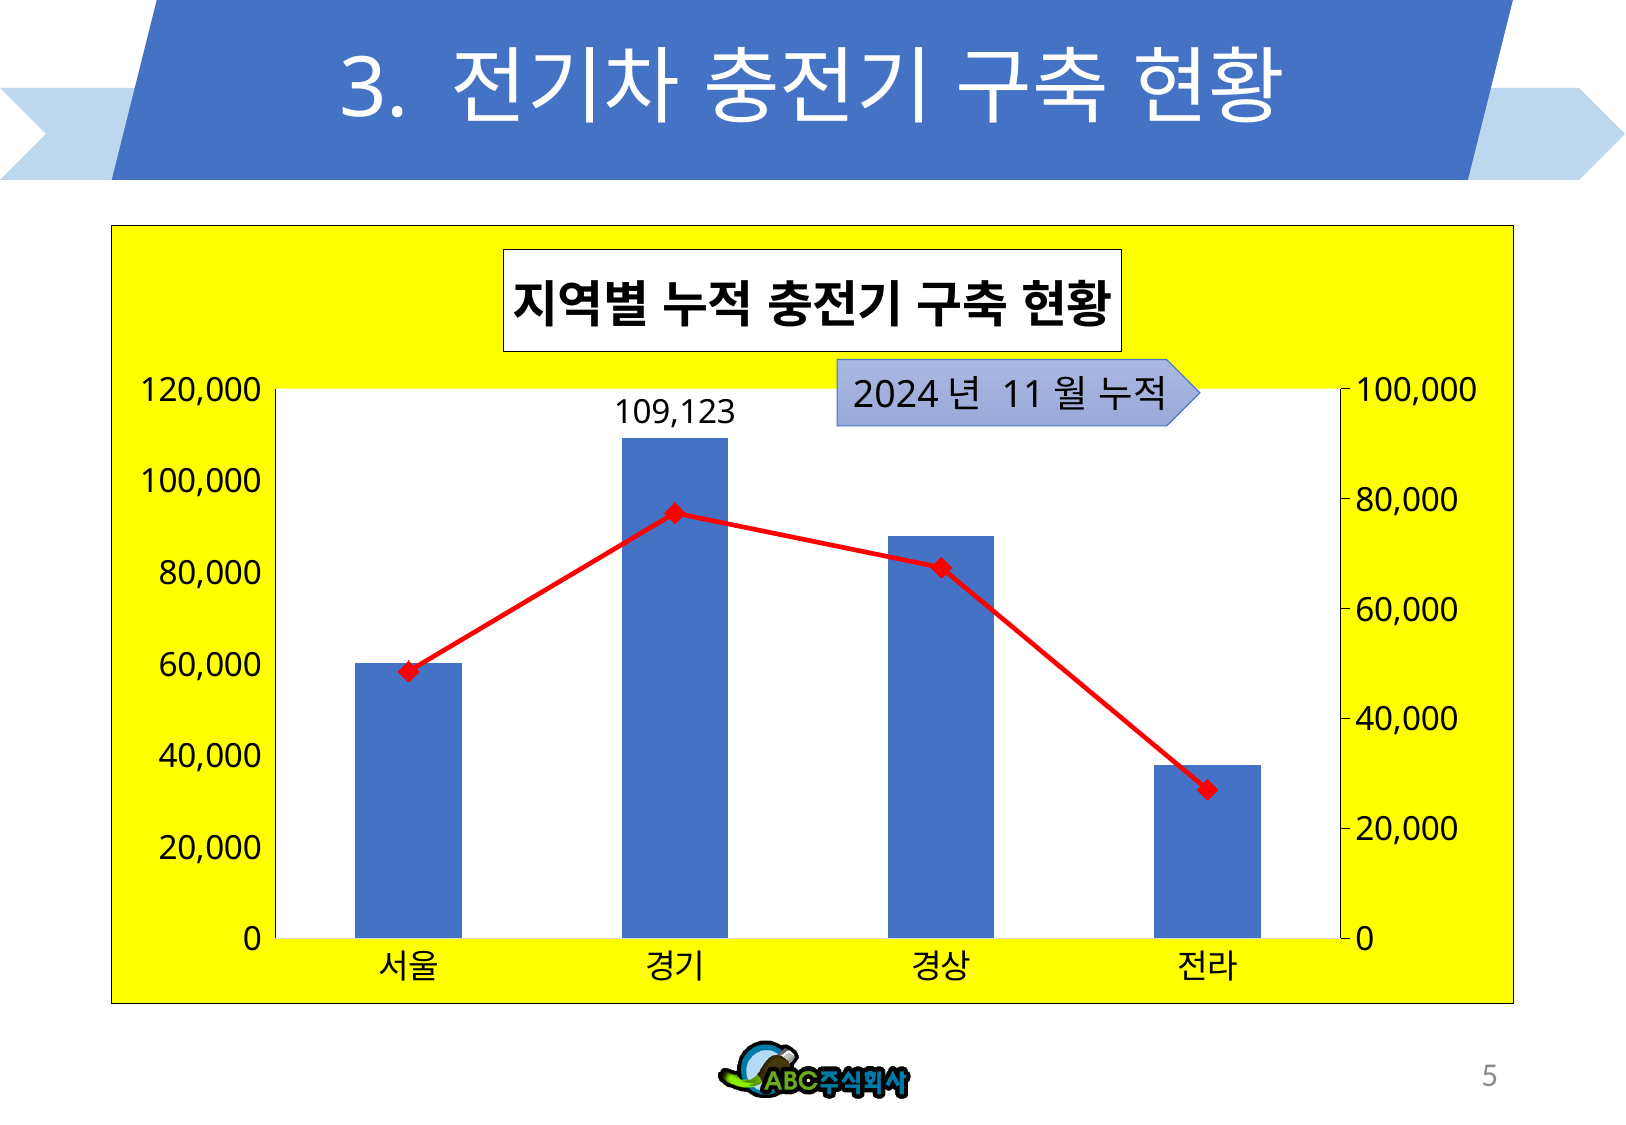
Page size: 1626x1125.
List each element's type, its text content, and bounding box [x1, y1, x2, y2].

title 3. 전기차 충전기 구축 현황 [0, 0, 1625, 180]
slide_number 5 [1147, 1042, 1514, 1103]
chart [111, 225, 1514, 1004]
picture [709, 1034, 916, 1103]
